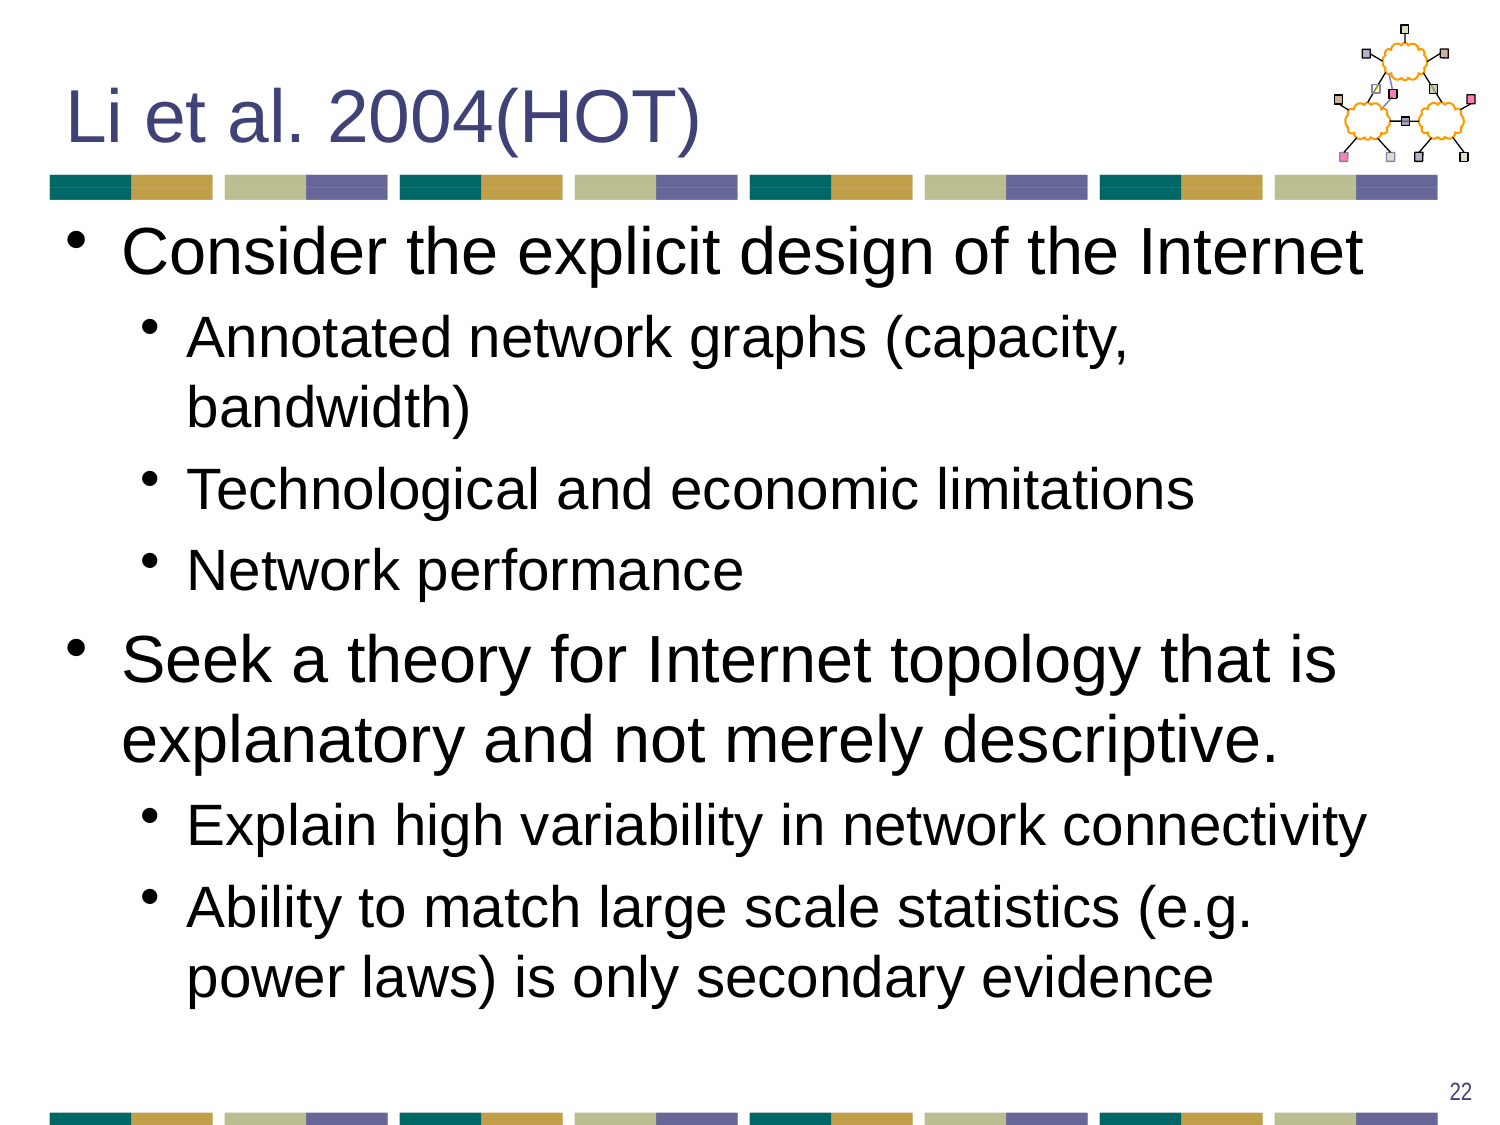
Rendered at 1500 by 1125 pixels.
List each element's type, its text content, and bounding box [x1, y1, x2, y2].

title Li et al. 2004(HOT) [50, 62, 1438, 163]
slide_number 22 [1174, 1037, 1488, 1113]
list Consider the explicit design of the Internet Annotated network graphs (capacity, bandwidth) Technological and economic limitations Network performance Seek a theory for Internet topology that is explanatory and not merely descriptive. Explain high variability in network connectivity Ability to match large scale statistics (e.g. power laws) is only secondary evidence [50, 200, 1438, 1000]
